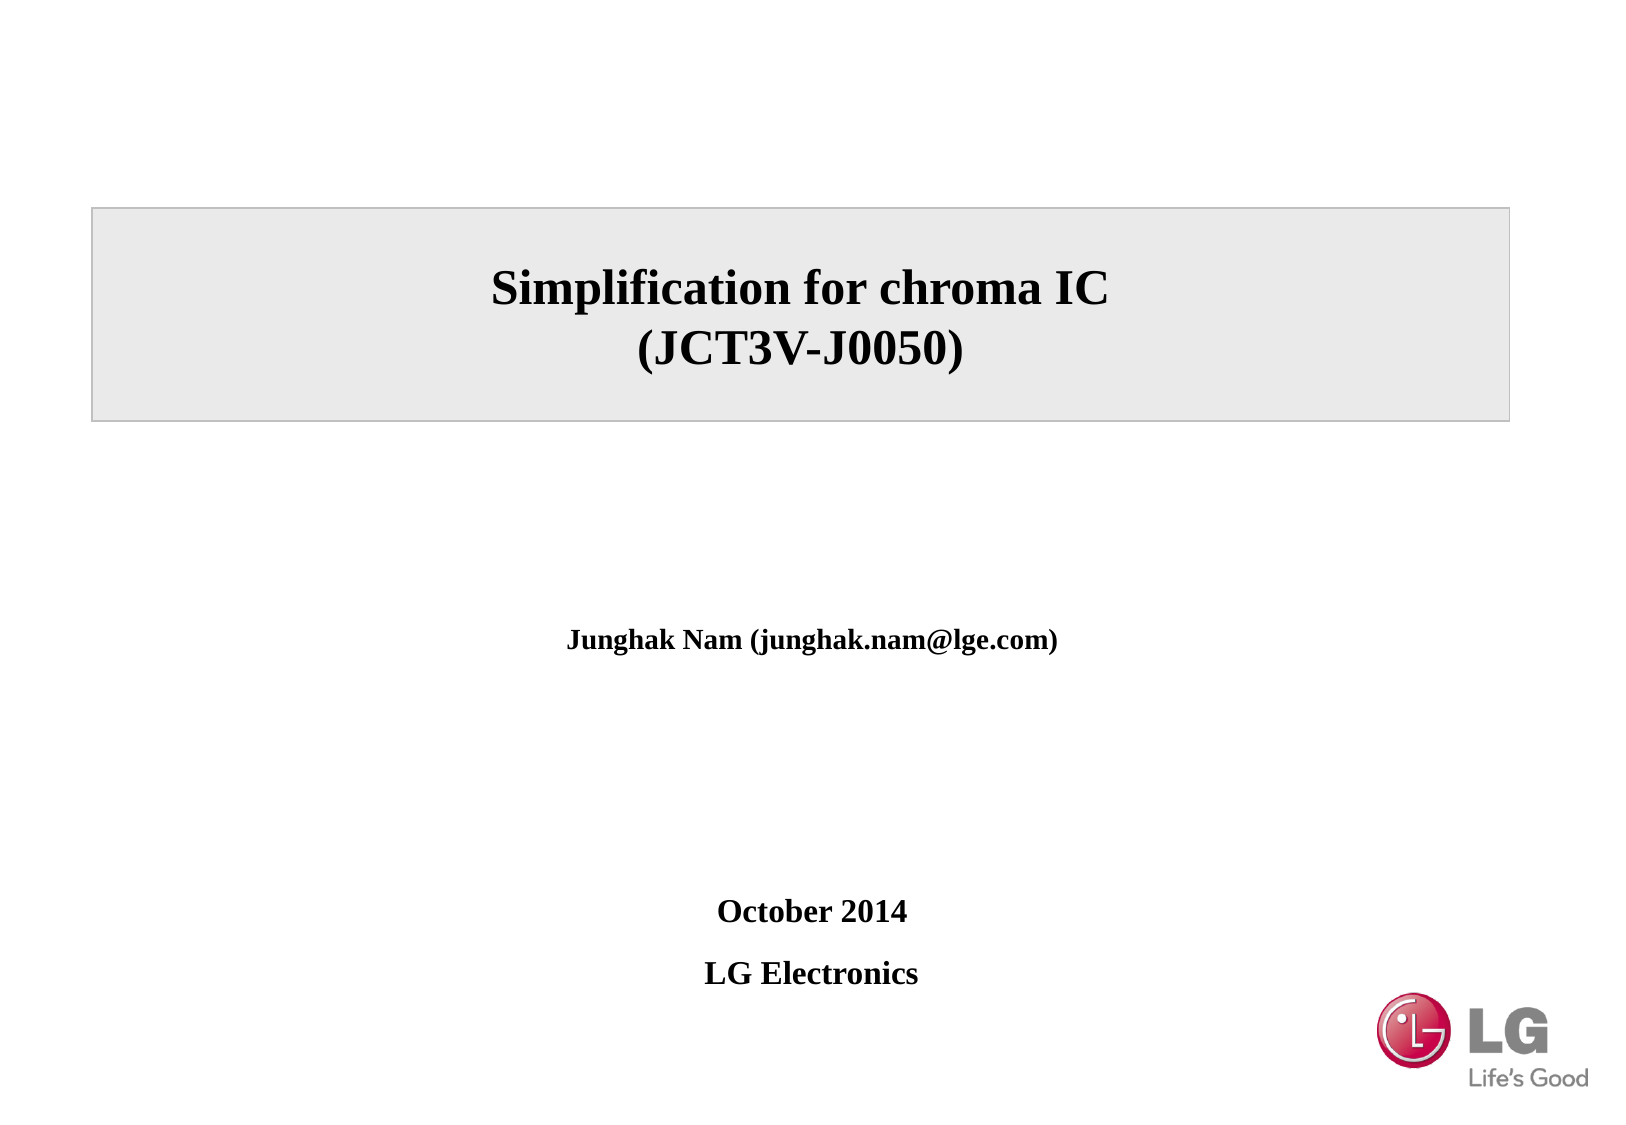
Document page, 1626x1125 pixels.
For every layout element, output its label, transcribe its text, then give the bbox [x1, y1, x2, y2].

text_box LG Electronics [651, 944, 972, 999]
text_box October 2014 [664, 882, 961, 937]
picture [1375, 985, 1588, 1093]
text_box Junghak Nam (junghak.nam@lge.com) [0, 609, 1625, 663]
text_box Simplification for chroma IC (JCT3V-J0050) [91, 208, 1510, 421]
